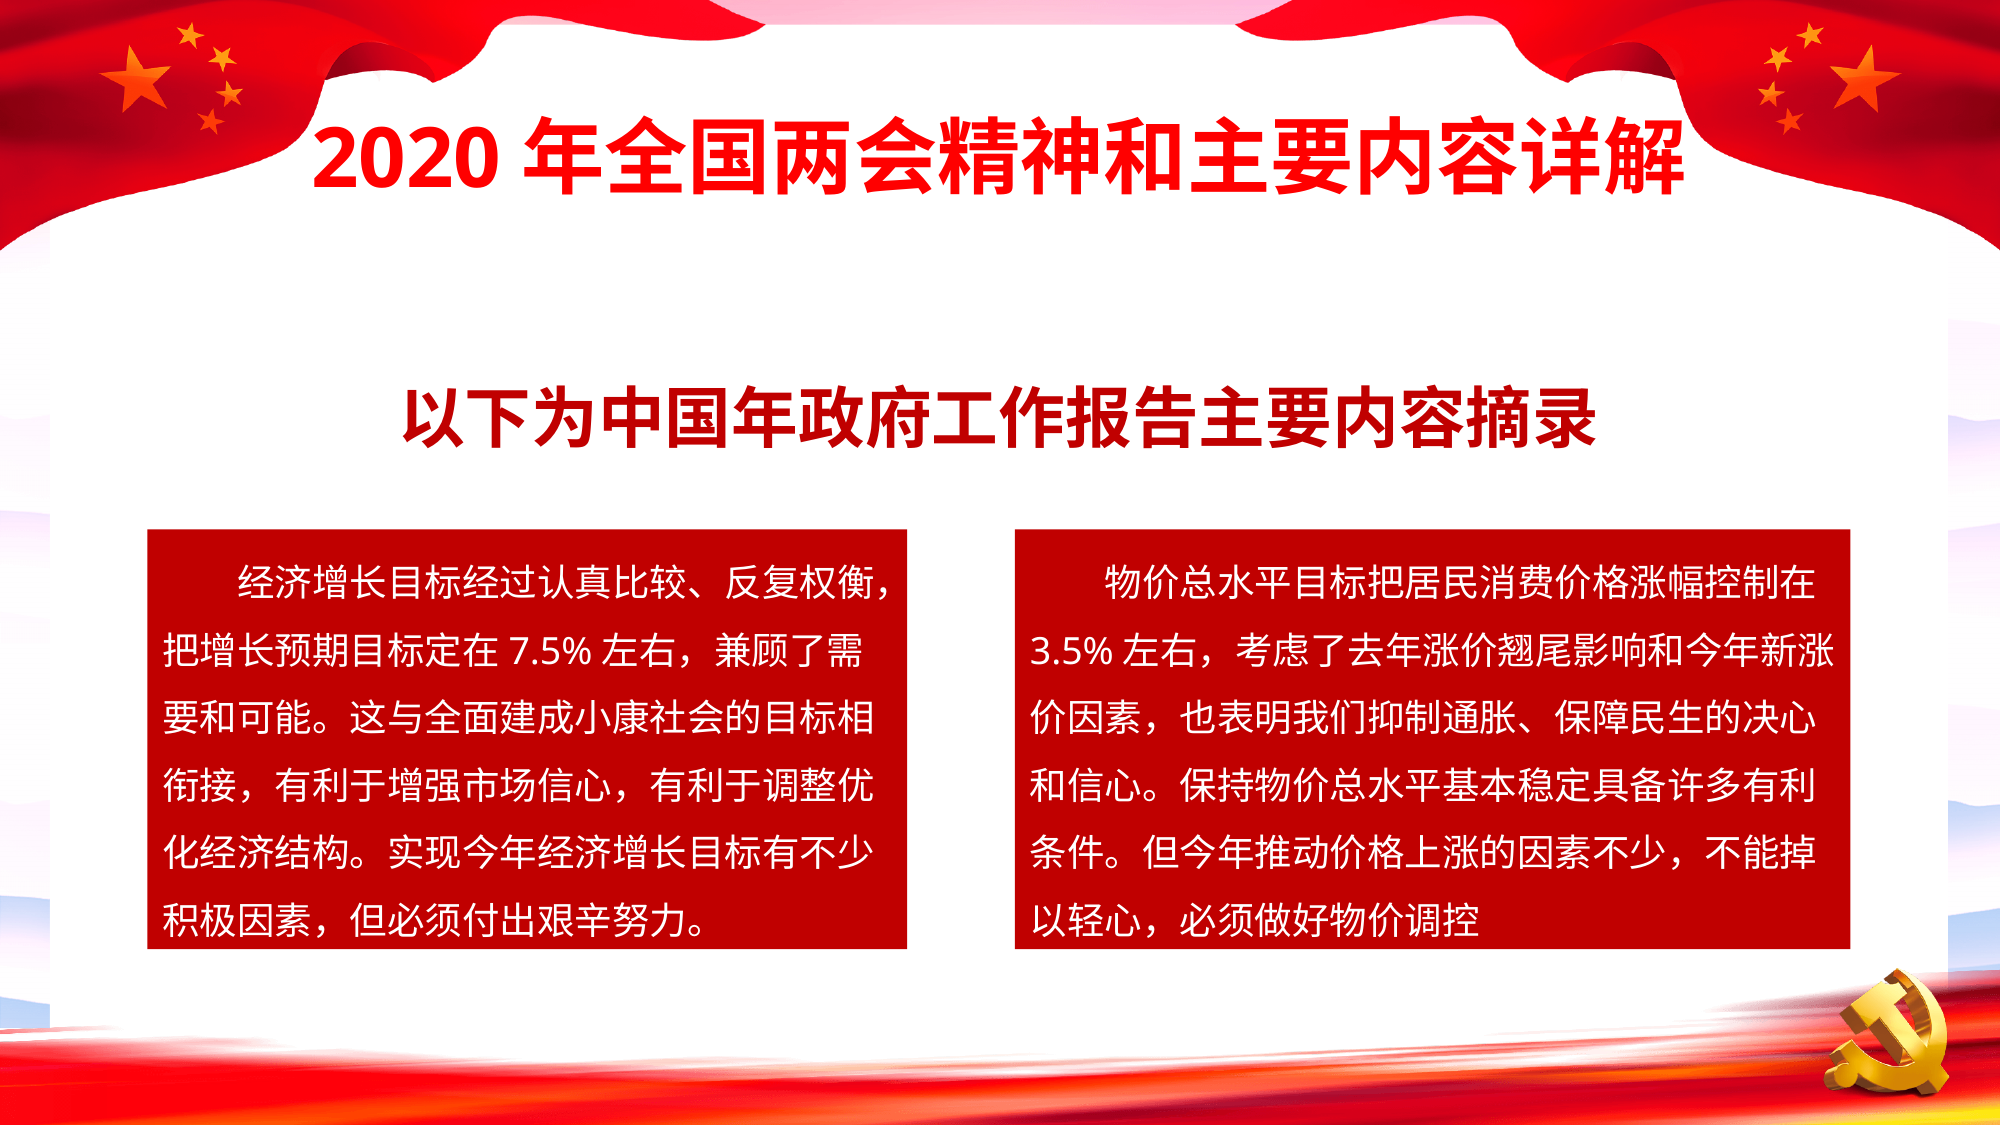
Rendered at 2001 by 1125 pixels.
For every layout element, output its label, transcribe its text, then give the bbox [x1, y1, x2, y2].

text_box 经济增长目标经过认真比较、反复权衡，把增长预期目标定在7.5%左右，兼顾了需要和可能。这与全面建成小康社会的目标相衔接，有利于增强市场信心，有利于调整优化经济结构。实现今年经济增长目标有不少积极因素，但必须付出艰辛努力。 [147, 529, 908, 950]
text_box 以下为中国年政府工作报告主要内容摘录 [366, 368, 1631, 463]
text_box 物价总水平目标把居民消费价格涨幅控制在3.5%左右，考虑了去年涨价翘尾影响和今年新涨价因素，也表明我们抑制通胀、保障民生的决心和信心。保持物价总水平基本稳定具备许多有利条件。但今年推动价格上涨的因素不少，不能掉以轻心，必须做好物价调控 [1014, 529, 1851, 950]
picture [0, 0, 2000, 1125]
